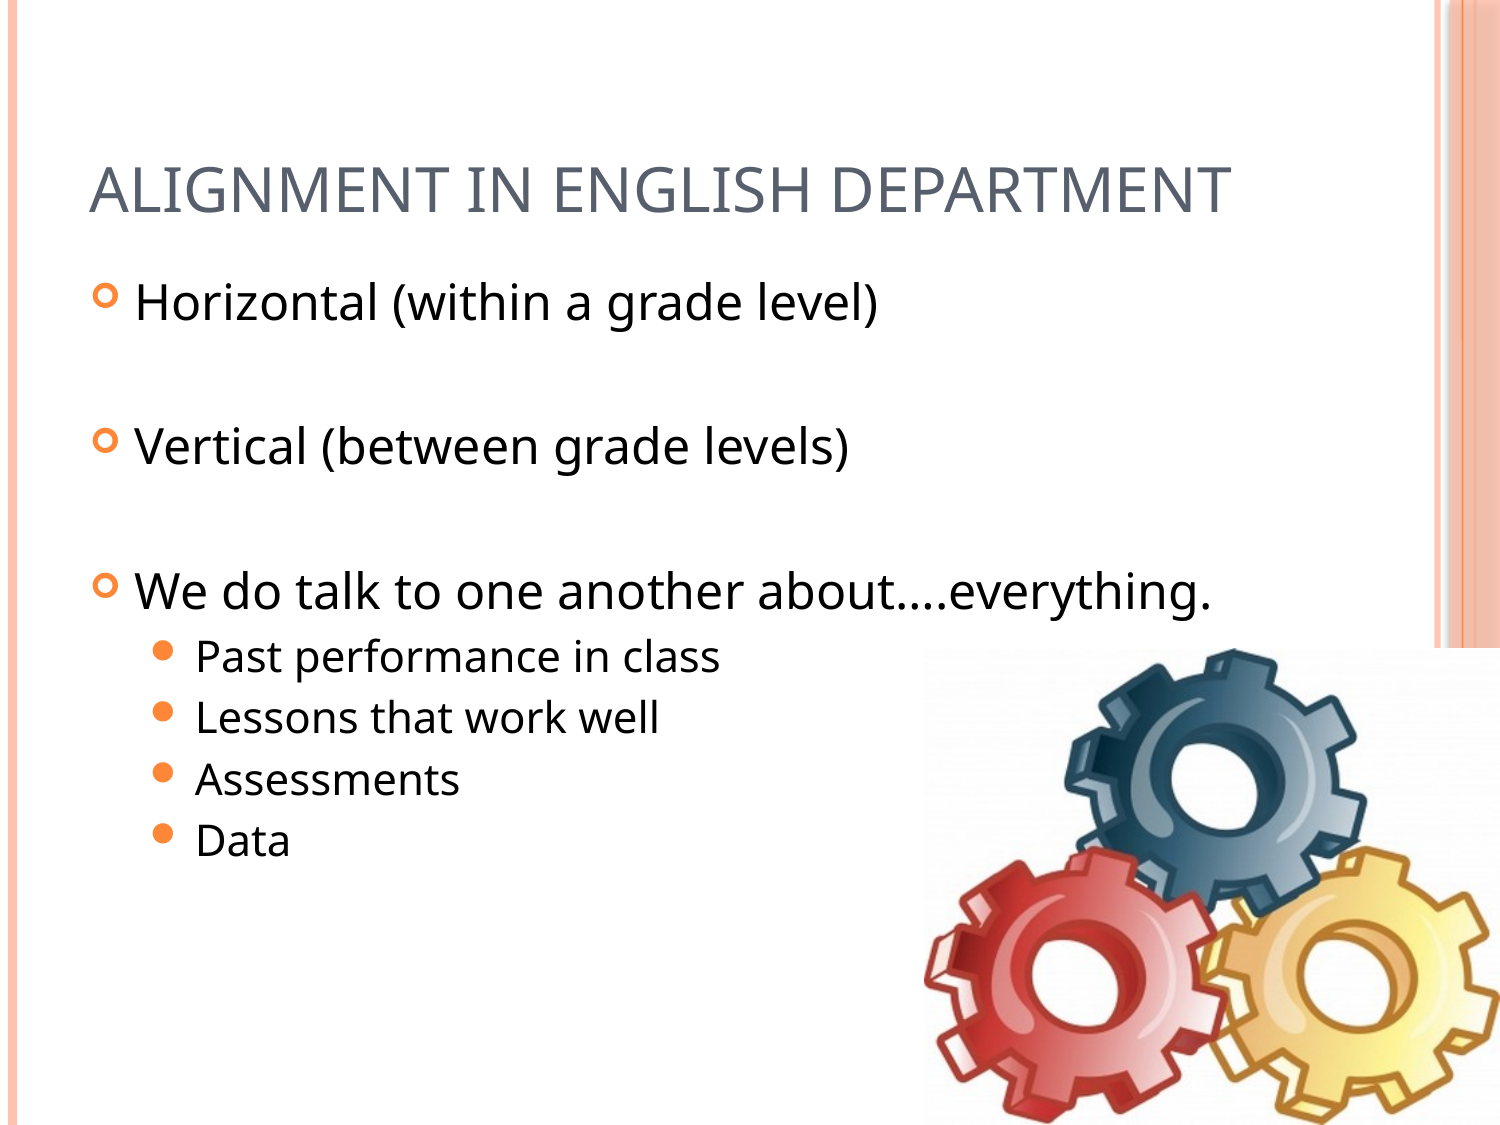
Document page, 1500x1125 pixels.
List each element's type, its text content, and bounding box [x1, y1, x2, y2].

list Horizontal (within a grade level) Vertical (between grade levels) We do talk to one another about….everything. Past performance in class Lessons that work well Assessments Data [75, 262, 1300, 1062]
picture [924, 648, 1500, 1125]
title Alignment in English Department [75, 45, 1300, 233]
